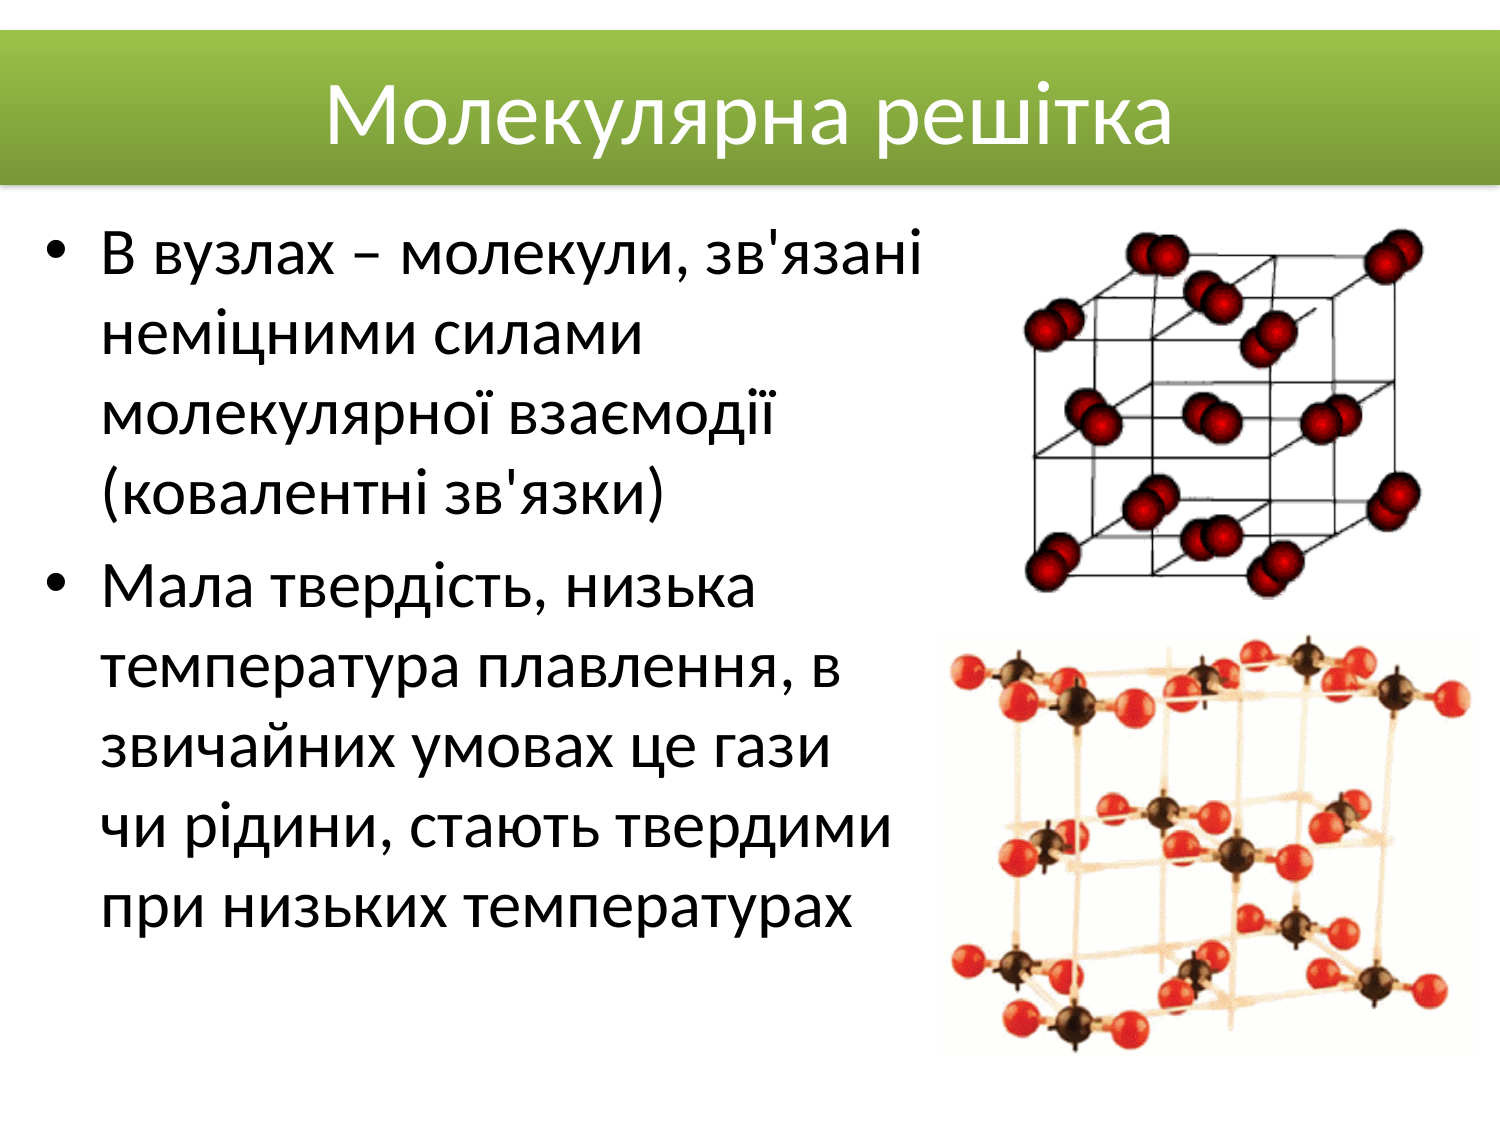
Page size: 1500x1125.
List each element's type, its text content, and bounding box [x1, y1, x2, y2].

picture [939, 633, 1479, 1056]
list В вузлах – молекули, зв'язані неміцними силами молекулярної взаємодії (ковалентні зв'язки) Мала твердість, низька температура плавлення, в звичайних умовах це гази чи рідини, стають твердими при низьких температурах [29, 200, 963, 1040]
picture [991, 200, 1442, 622]
title Молекулярна решітка [0, 30, 1500, 185]
